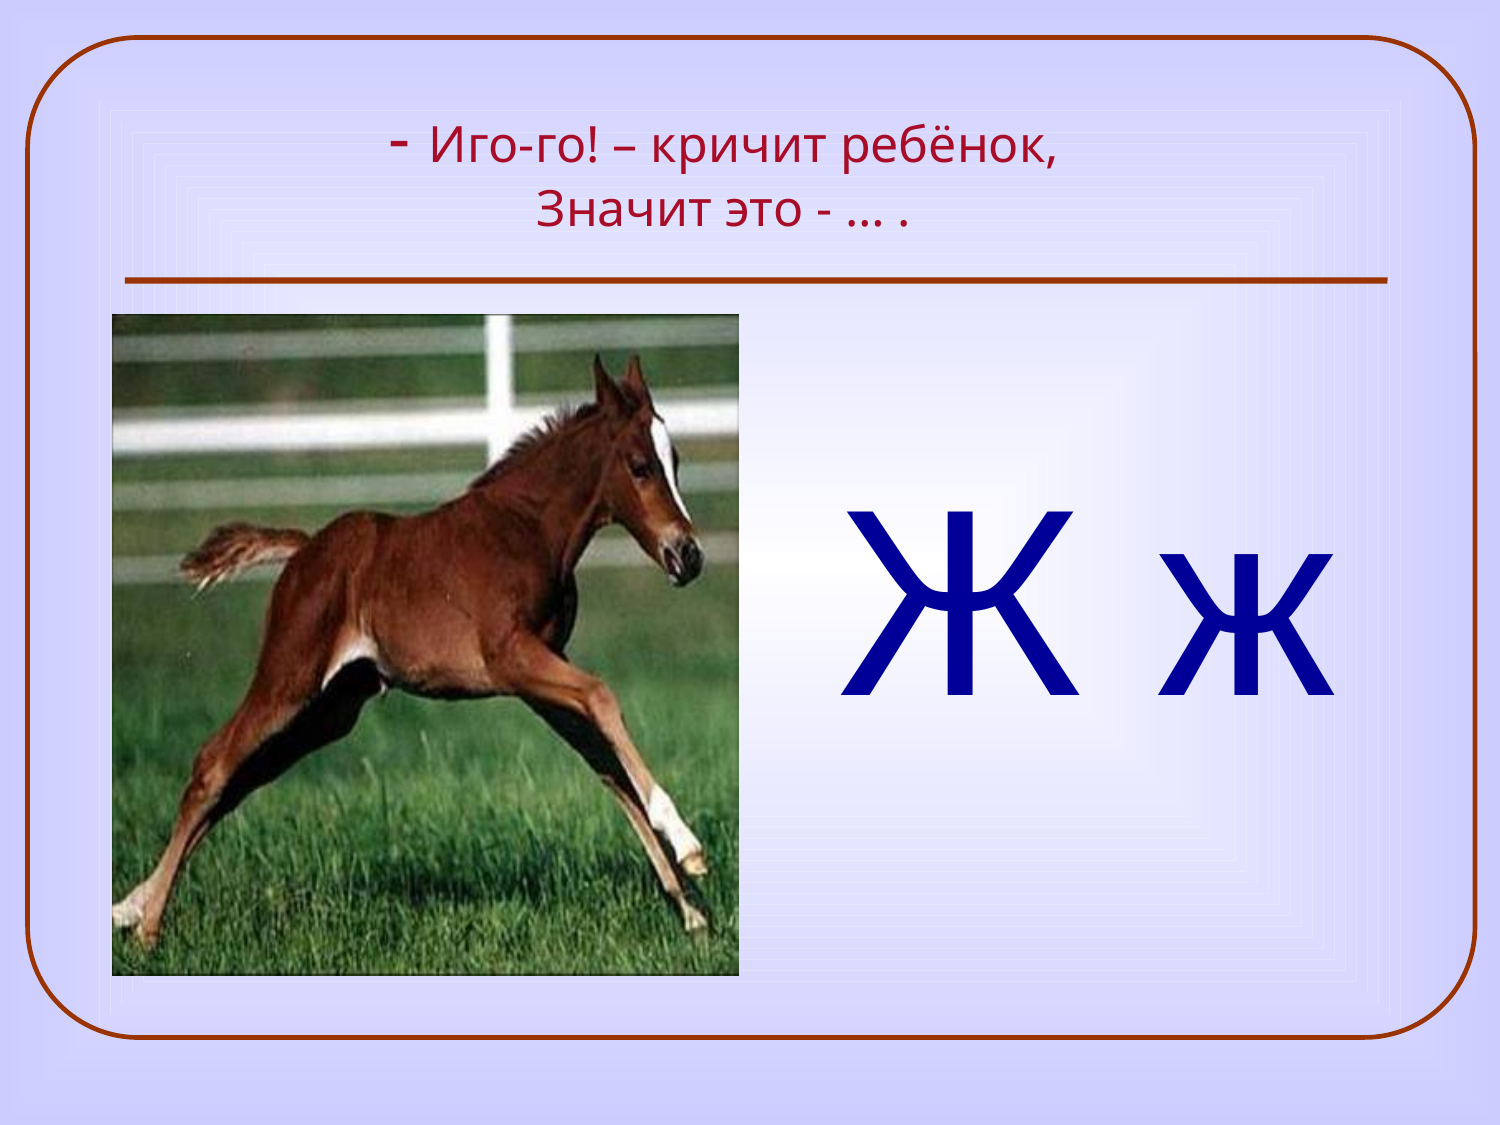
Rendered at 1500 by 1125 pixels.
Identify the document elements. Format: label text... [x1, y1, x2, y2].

picture [111, 314, 739, 977]
list Ж ж [785, 420, 1389, 976]
title - Иго-го! – кричит ребёнок, Значит это - … . [237, 87, 1211, 244]
